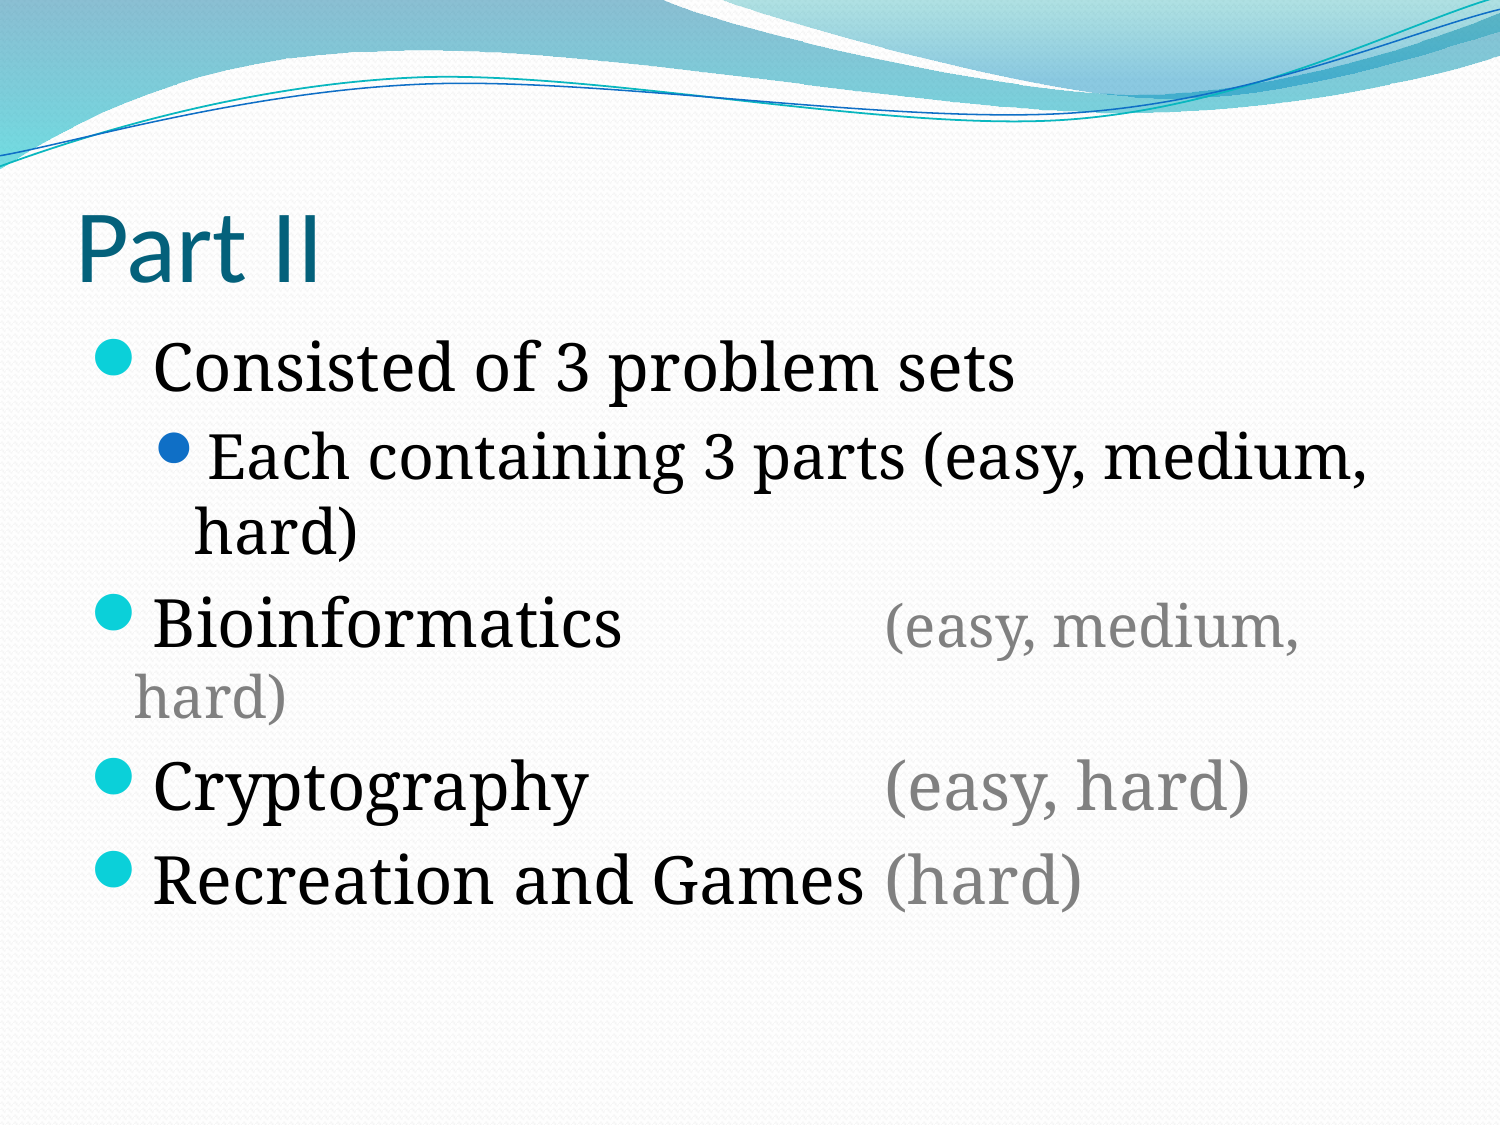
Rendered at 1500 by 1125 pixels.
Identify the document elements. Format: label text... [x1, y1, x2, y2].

list Consisted of 3 problem sets Each containing 3 parts (easy, medium, hard) Bioinformatics (easy, medium, hard) Cryptography (easy, hard) Recreation and Games (hard) [75, 317, 1425, 1038]
title Part II [75, 115, 1425, 303]
